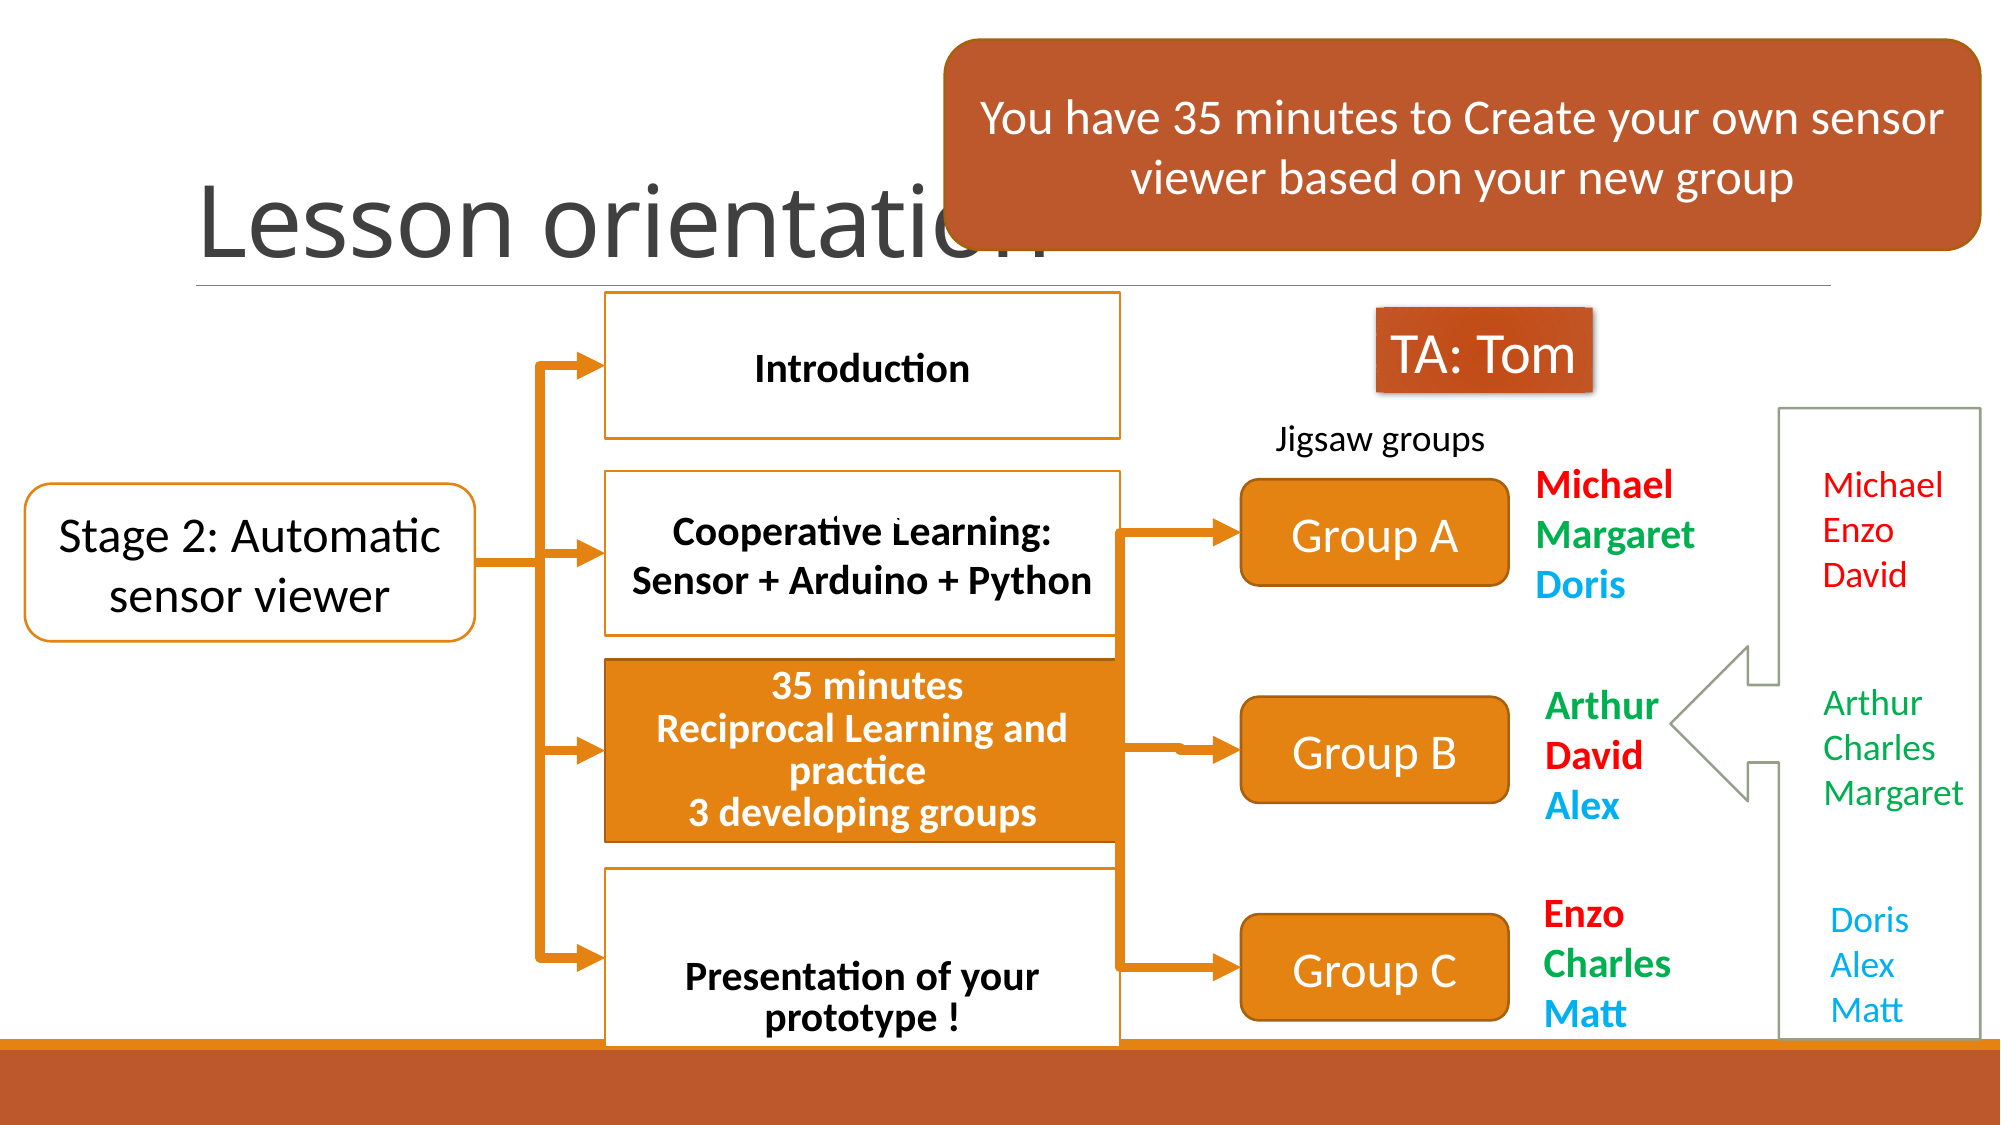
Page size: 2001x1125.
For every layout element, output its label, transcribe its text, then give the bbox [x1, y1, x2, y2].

text_box Enzo Charles Matt [1528, 878, 1761, 1043]
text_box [1119, 747, 1242, 751]
text_box Presentation of your prototype ! [604, 867, 1121, 1049]
text_box Group C [1239, 912, 1510, 1022]
title Lesson orientation [180, 47, 1830, 285]
text_box [1675, 406, 1982, 1041]
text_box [474, 561, 606, 959]
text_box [474, 365, 606, 551]
text_box 20 minutes [756, 475, 979, 541]
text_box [474, 552, 606, 560]
text_box Michael Enzo David [1807, 453, 2000, 603]
text_box Jigsaw groups [1260, 406, 1501, 466]
text_box TA: Tom [1376, 307, 1593, 393]
text_box You have 35 minutes to Create your own sensor viewer based on your new group [943, 38, 1982, 252]
text_box Group B [1239, 695, 1510, 805]
text_box Doris Alex Matt [1815, 887, 1973, 1038]
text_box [1072, 578, 1289, 702]
text_box 10 minutes [751, 285, 975, 350]
text_box Cooperative Learning: Sensor + Arduino + Python [613, 470, 1121, 637]
text_box Arthur Charles Margaret [1808, 670, 1980, 821]
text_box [1070, 796, 1291, 919]
text_box Introduction [604, 291, 1121, 440]
text_box 35 minutes [756, 650, 979, 715]
text_box Stage 2: Automatic sensor viewer [23, 482, 471, 643]
text_box Arthur David Alex [1530, 670, 1675, 835]
text_box Group A [1239, 477, 1510, 587]
text_box Reciprocal Learning and practice 3 developing groups [613, 658, 1115, 843]
text_box Michael Margaret Doris [1520, 449, 1788, 614]
